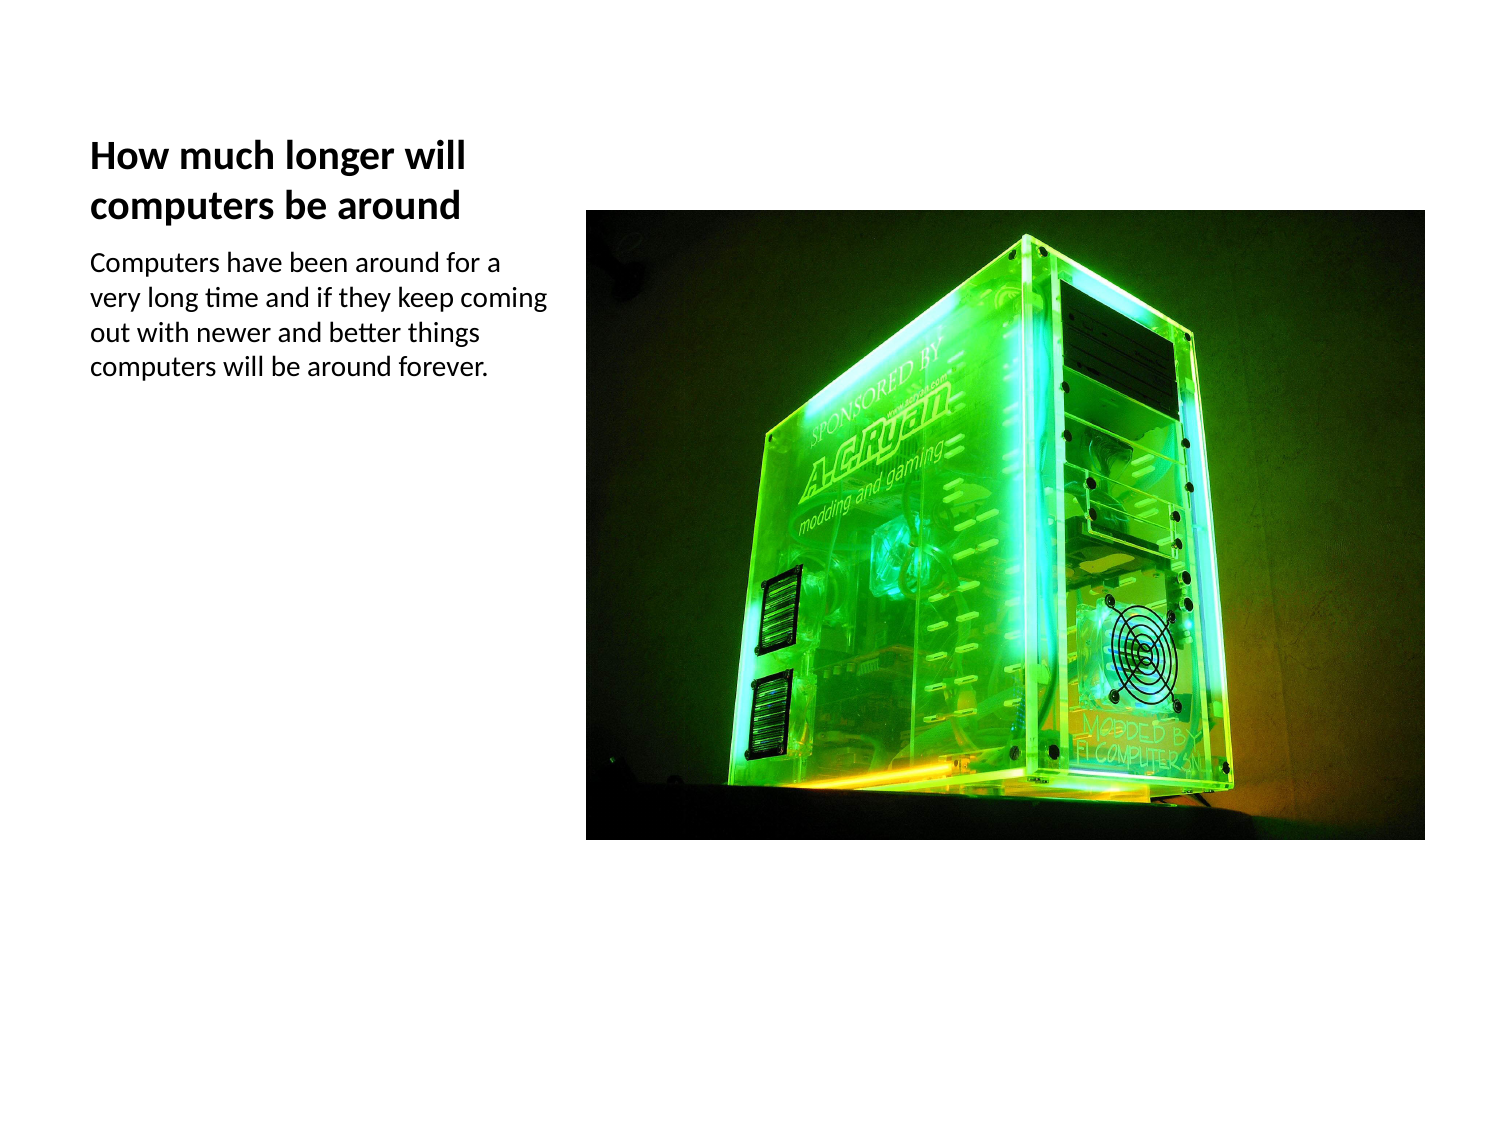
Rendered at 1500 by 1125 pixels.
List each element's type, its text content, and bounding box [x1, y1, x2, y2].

title How much longer will computers be around [75, 44, 569, 235]
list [586, 44, 1426, 1006]
list Computers have been around for a very long time and if they keep coming out with newer and better things computers will be around forever. [75, 235, 569, 1005]
